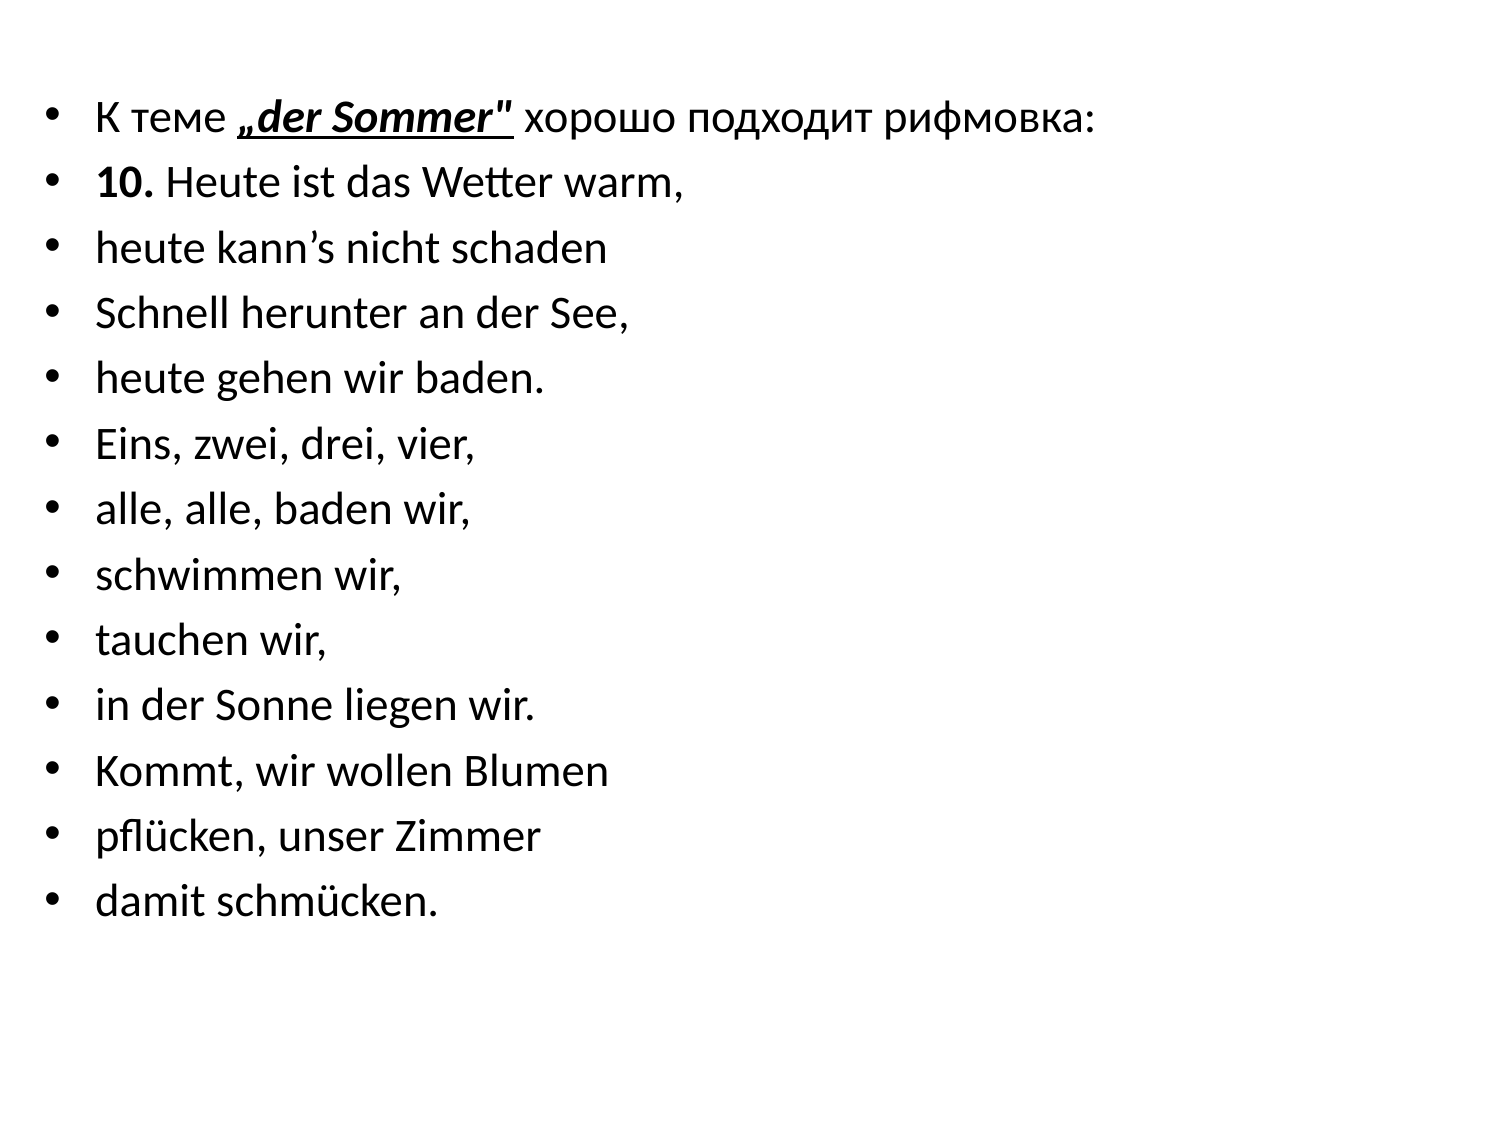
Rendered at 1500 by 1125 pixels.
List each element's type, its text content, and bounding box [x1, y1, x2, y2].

list К теме „der Sommer" хорошо подходит рифмовка: 10. Heute ist das Wetter warm, heute kann’s nicht schaden Schnell herunter an der See, heute gehen wir baden. Eins, zwei, drei, vier, alle, alle, baden wir, schwimmen wir, tauchen wir, in der Sonne liegen wir. Kommt, wir wollen Blumen pflücken, unser Zimmer damit schmücken. [29, 78, 1500, 941]
